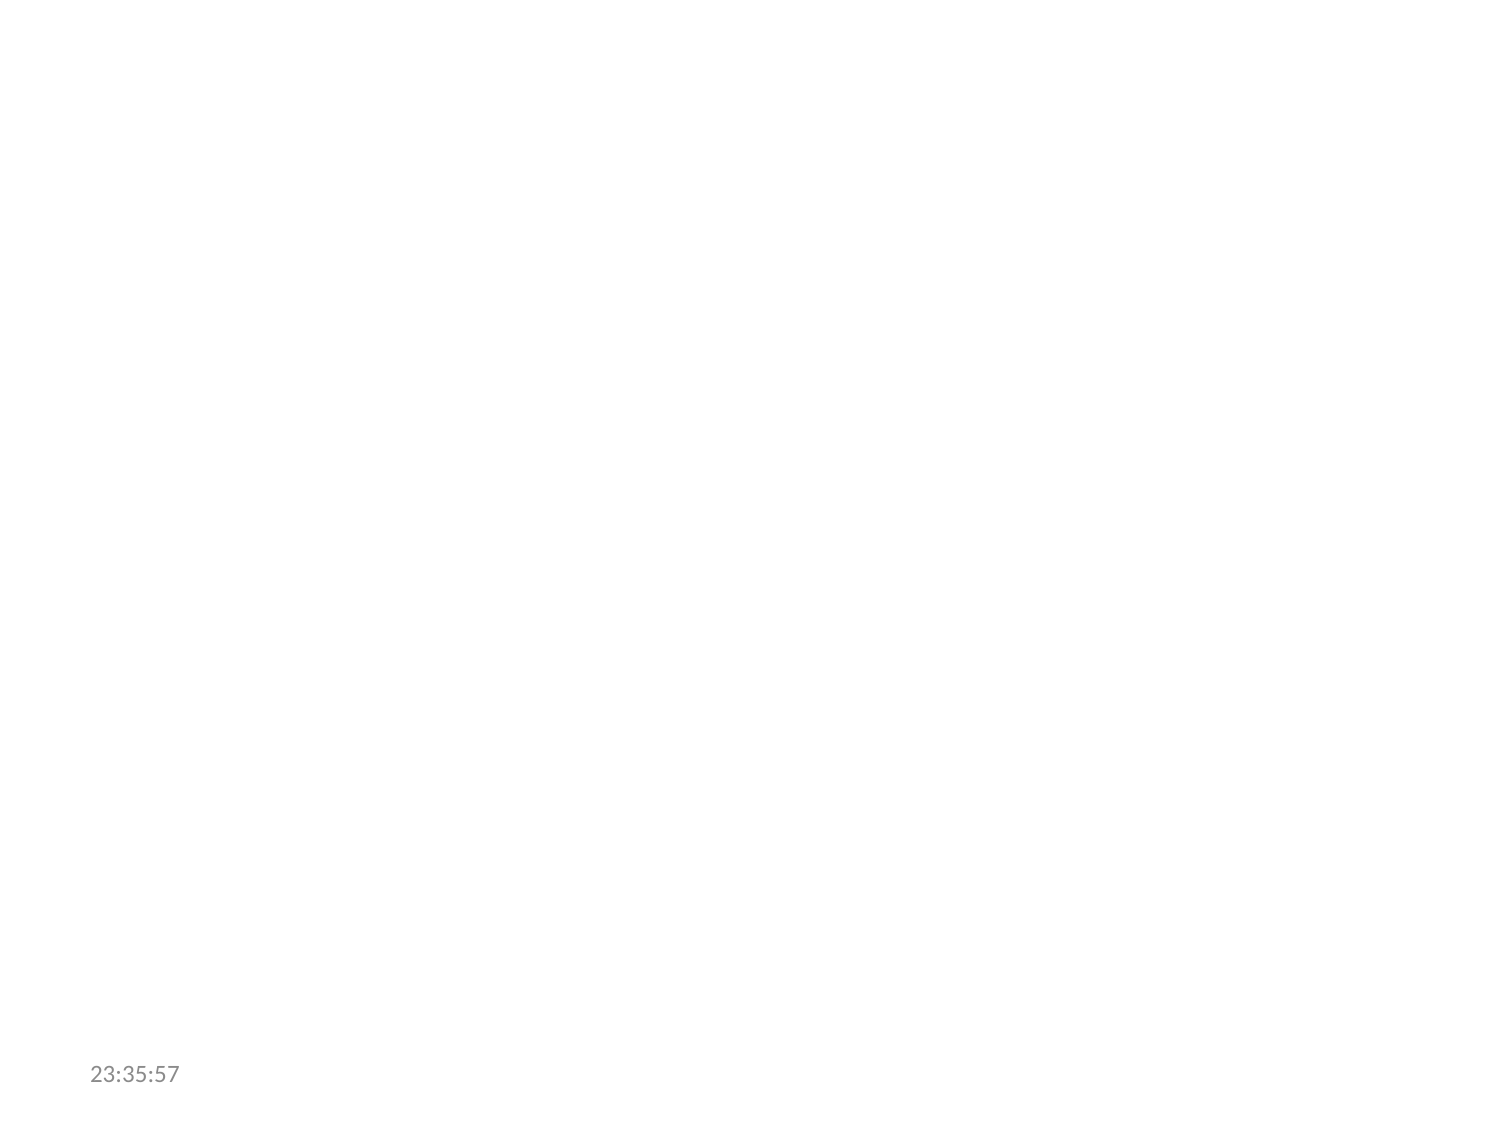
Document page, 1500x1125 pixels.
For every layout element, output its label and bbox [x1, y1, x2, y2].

slide_number [75, 1042, 425, 1103]
